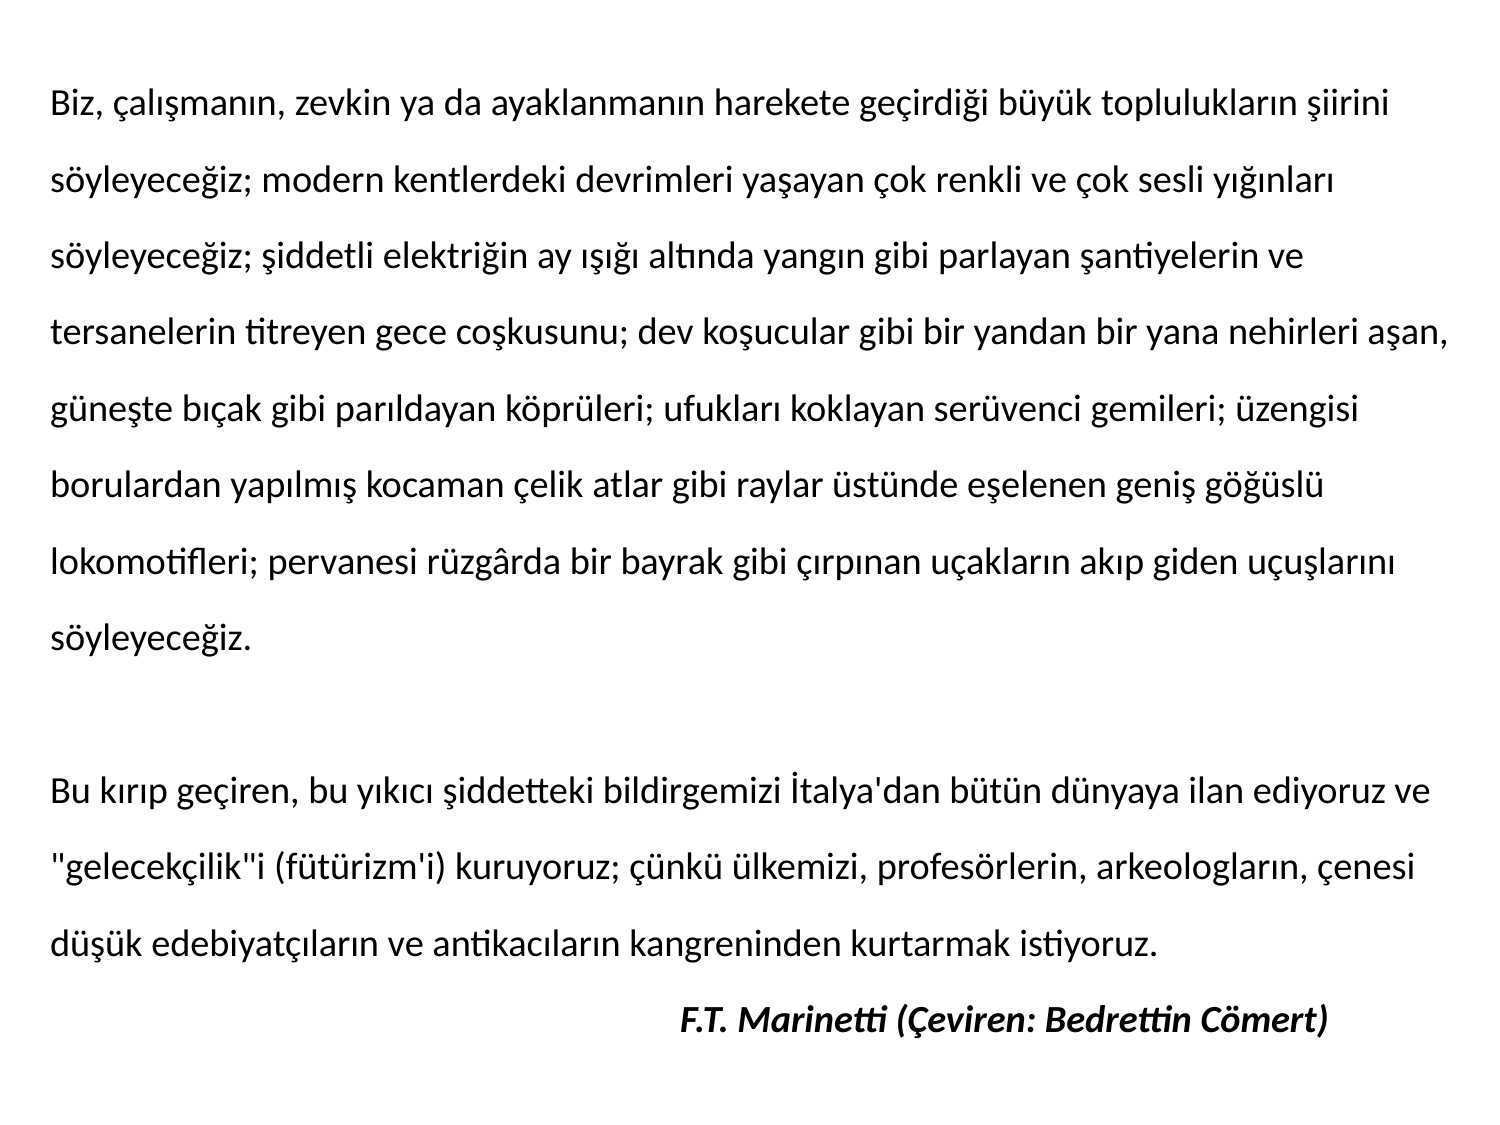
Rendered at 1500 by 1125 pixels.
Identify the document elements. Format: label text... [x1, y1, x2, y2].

list Biz, çalışmanın, zevkin ya da ayaklanmanın harekete geçirdiği büyük toplulukların şiirini söyleyeceğiz; modern kentlerdeki devrimleri yaşayan çok renkli ve çok sesli yığınları söyleyeceğiz; şiddetli elektriğin ay ışığı altında yangın gibi parlayan şantiyelerin ve tersanelerin titreyen gece coşkusunu; dev koşucular gibi bir yandan bir yana nehirleri aşan, güneşte bıçak gibi parıldayan köprüleri; ufukları koklayan serüvenci gemileri; üzengisi borulardan yapılmış kocaman çelik atlar gibi raylar üstünde eşelenen geniş göğüslü lokomotifleri; pervanesi rüzgârda bir bayrak gibi çırpınan uçakların akıp giden uçuşlarını söyleyeceğiz. Bu kırıp geçiren, bu yıkıcı şiddetteki bildirgemizi İtalya'dan bütün dünyaya ilan ediyoruz ve "gelecekçilik"i (fütürizm'i) kuruyoruz; çünkü ülkemizi, profesörlerin, arkeologların, çenesi düşük edebiyatçıların ve antikacıların kangreninden kurtarmak istiyoruz. F.T. Marinetti (Çeviren: Bedrettin Cömert) [35, 46, 1465, 1090]
